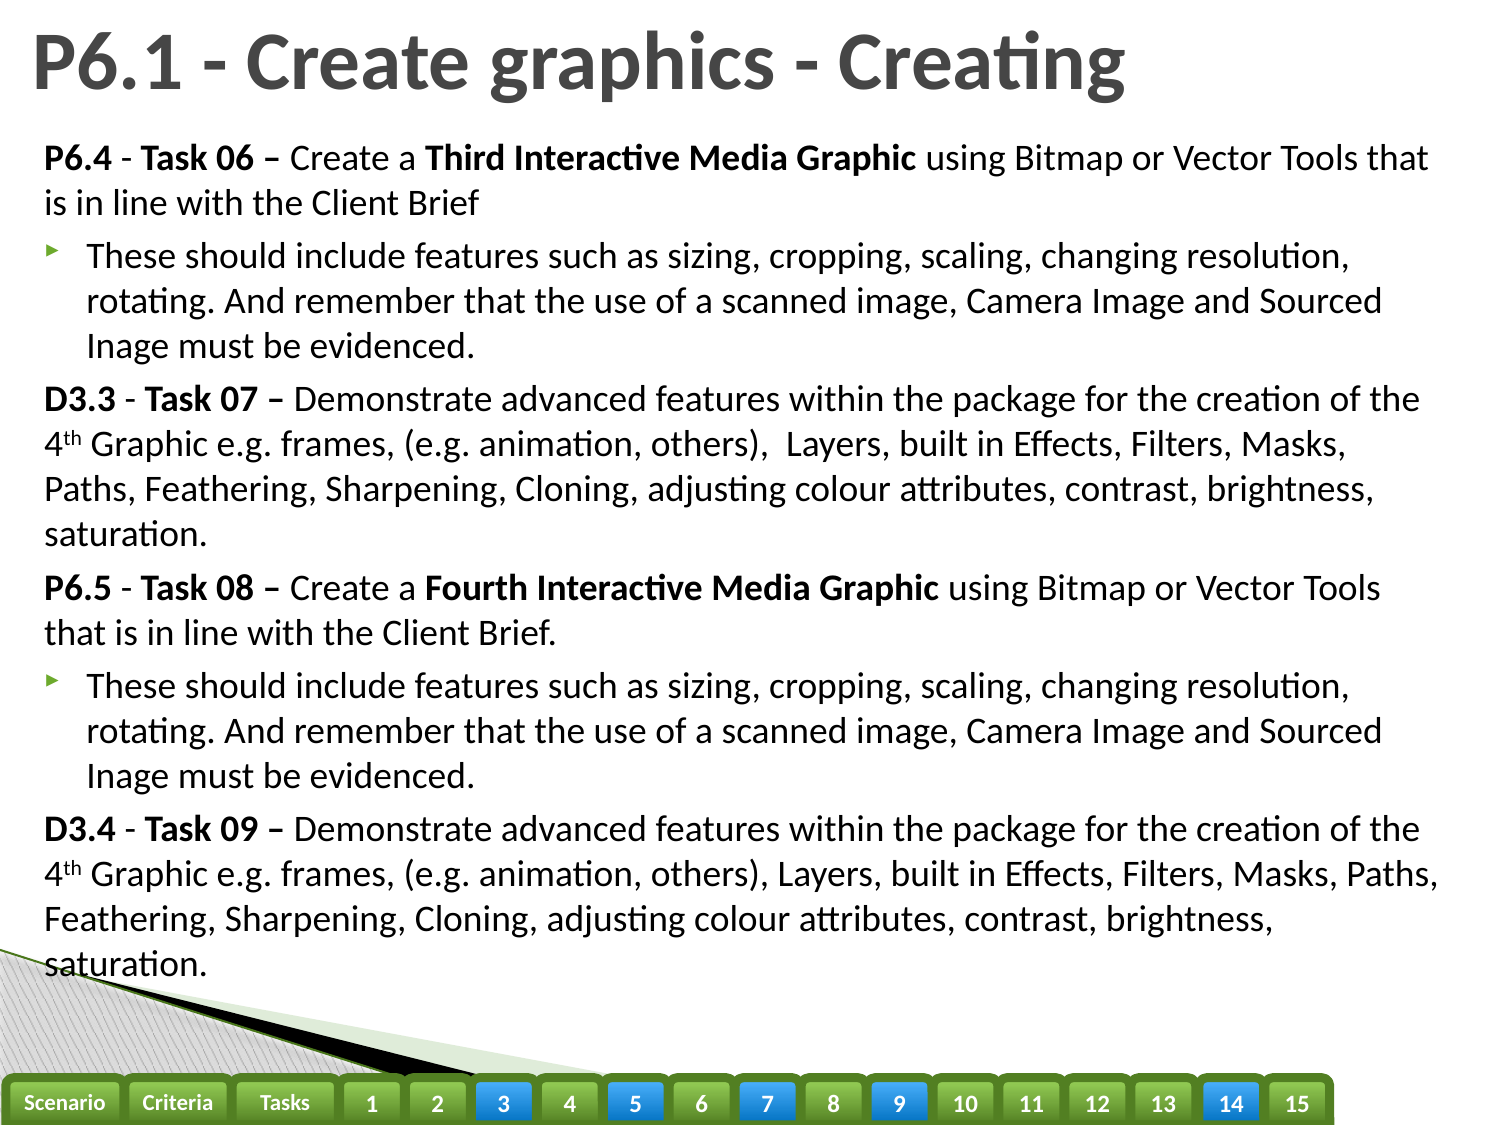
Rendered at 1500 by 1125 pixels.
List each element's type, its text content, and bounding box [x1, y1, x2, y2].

list P6.4 - Task 06 – Create a Third Interactive Media Graphic using Bitmap or Vector Tools that is in line with the Client Brief These should include features such as sizing, cropping, scaling, changing resolution, rotating. And remember that the use of a scanned image, Camera Image and Sourced Inage must be evidenced. D3.3 - Task 07 – Demonstrate advanced features within the package for the creation of the 4th Graphic e.g. frames, (e.g. animation, others), Layers, built in Effects, Filters, Masks, Paths, Feathering, Sharpening, Cloning, adjusting colour attributes, contrast, brightness, saturation. P6.5 - Task 08 – Create a Fourth Interactive Media Graphic using Bitmap or Vector Tools that is in line with the Client Brief. These should include features such as sizing, cropping, scaling, changing resolution, rotating. And remember that the use of a scanned image, Camera Image and Sourced Inage must be evidenced. D3.4 - Task 09 – Demonstrate advanced features within the package for the creation of the 4th Graphic e.g. frames, (e.g. animation, others), Layers, built in Effects, Filters, Masks, Paths, Feathering, Sharpening, Cloning, adjusting colour attributes, contrast, brightness, saturation. [29, 125, 1459, 1024]
title P6.1 - Create graphics - Creating [17, 19, 1489, 94]
